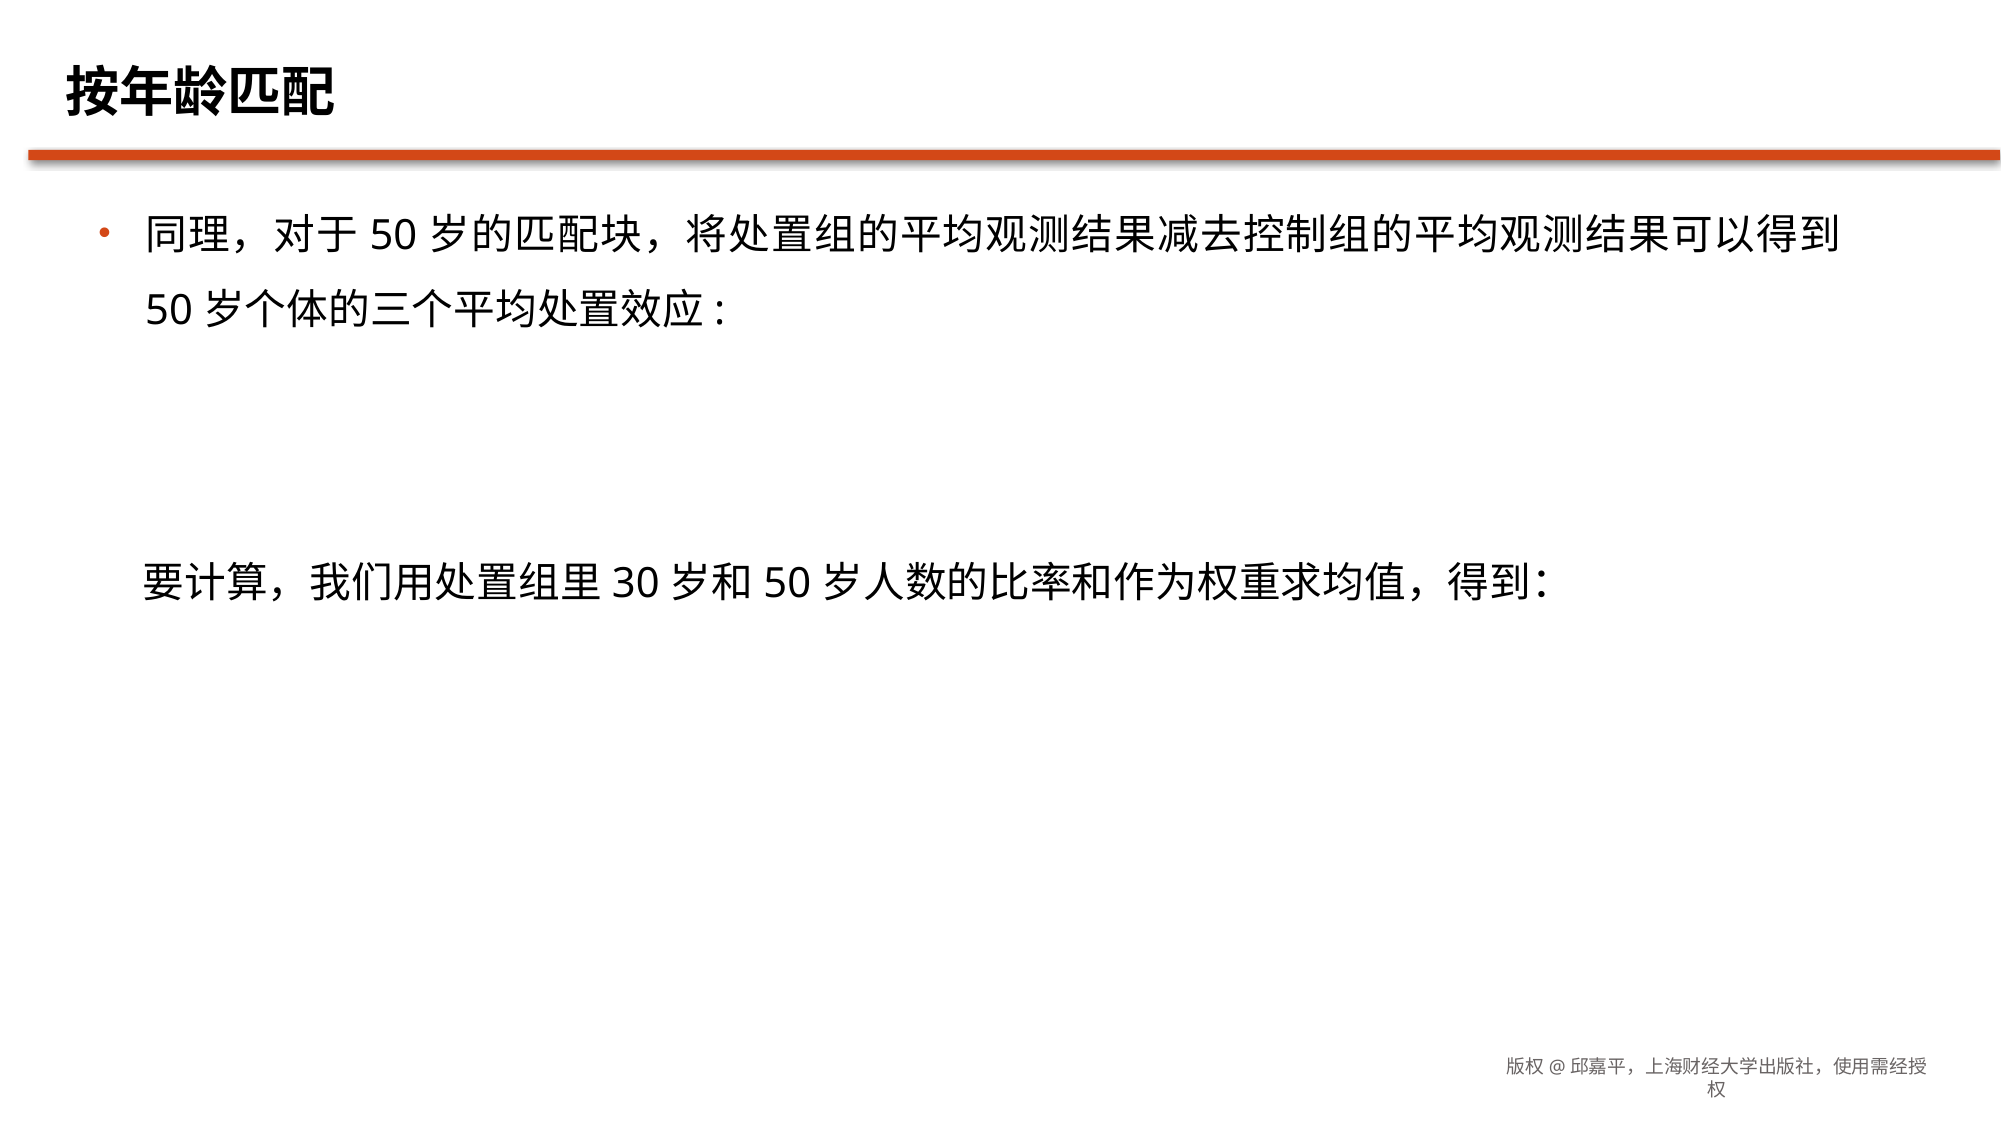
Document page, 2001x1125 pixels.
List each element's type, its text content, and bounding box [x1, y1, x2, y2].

title 按年龄匹配 [50, 50, 1825, 138]
footer 版权@邱嘉平，上海财经大学出版社，使用需经授权 [1483, 1046, 1950, 1109]
